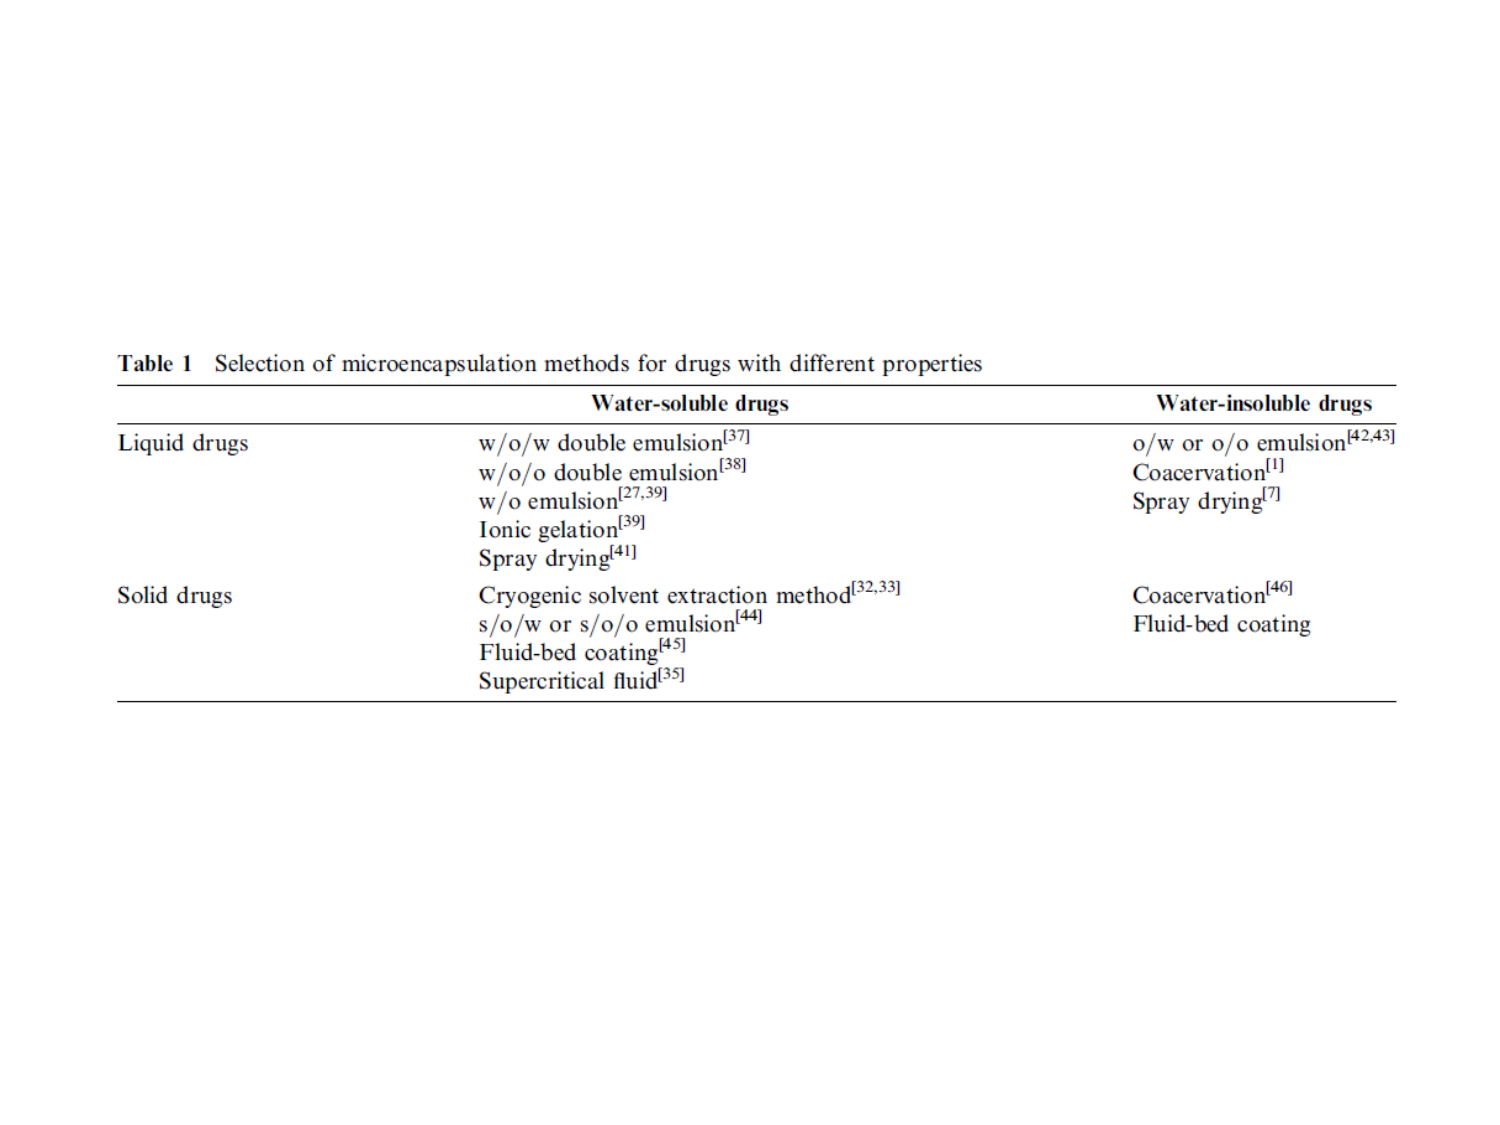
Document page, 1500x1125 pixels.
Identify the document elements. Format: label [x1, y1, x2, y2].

list [105, 339, 1456, 746]
